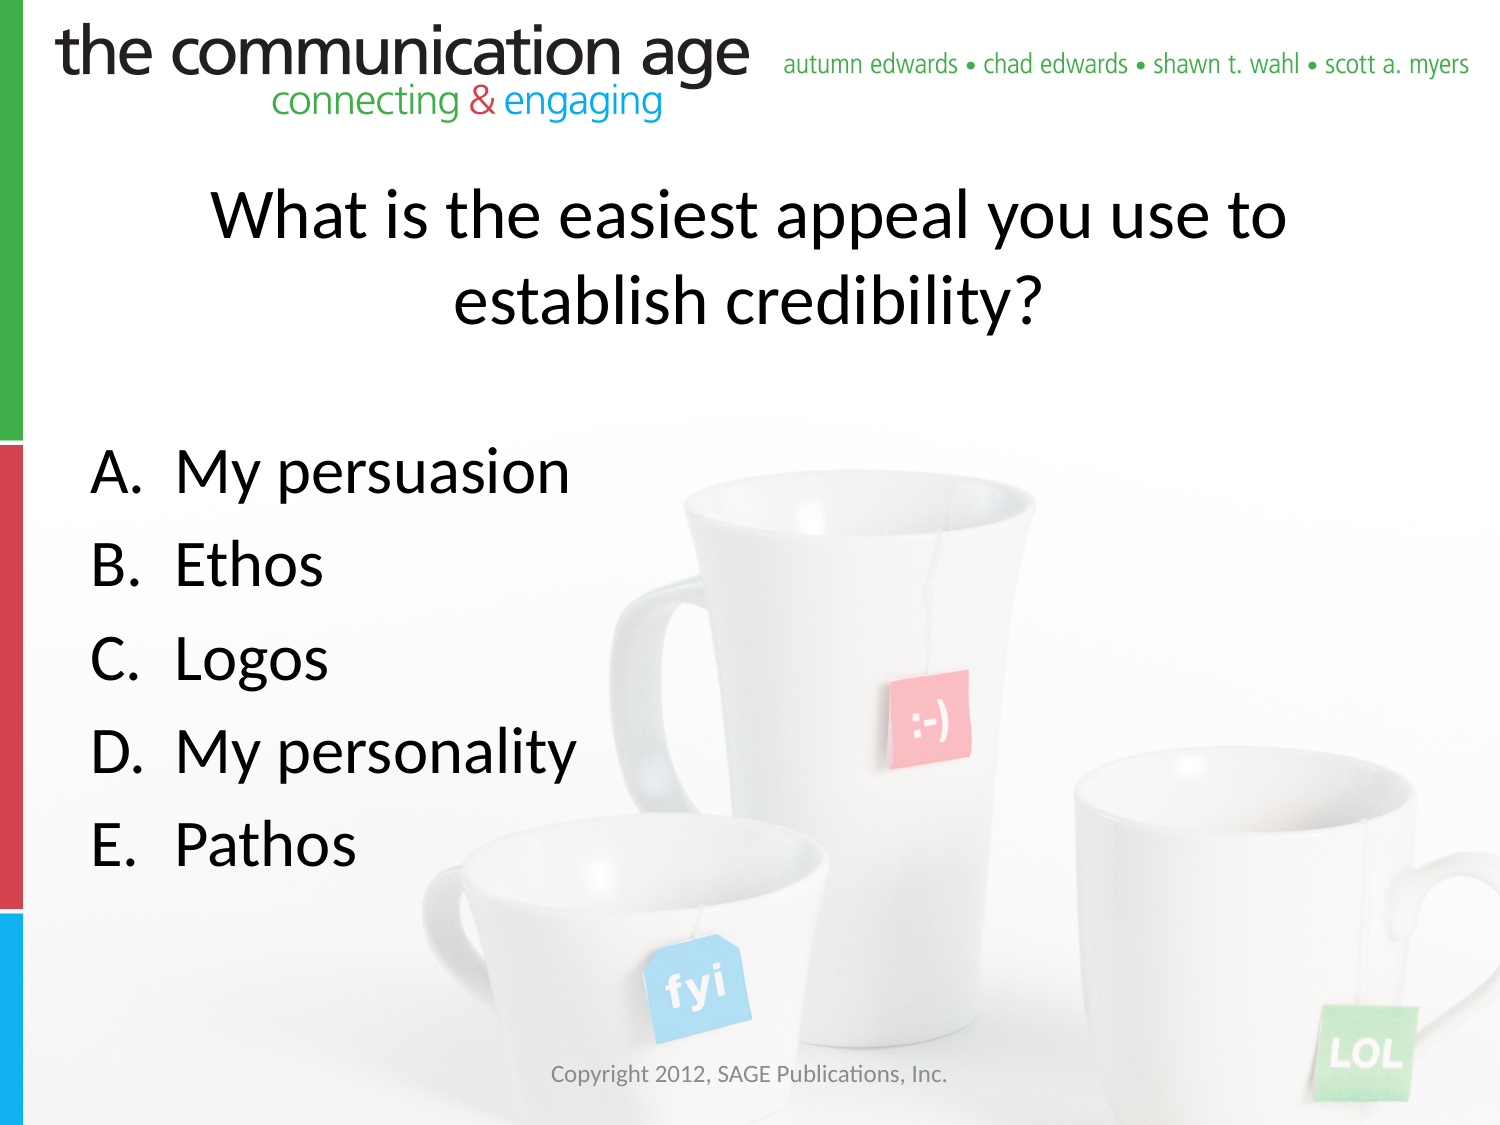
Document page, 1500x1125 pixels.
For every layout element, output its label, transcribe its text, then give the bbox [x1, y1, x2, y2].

title What is the easiest appeal you use to establish credibility? [75, 159, 1425, 347]
list My persuasion Ethos Logos My personality Pathos [75, 419, 1425, 1005]
picture [0, 0, 1500, 1125]
footer Copyright 2012, SAGE Publications, Inc. [512, 1042, 988, 1103]
